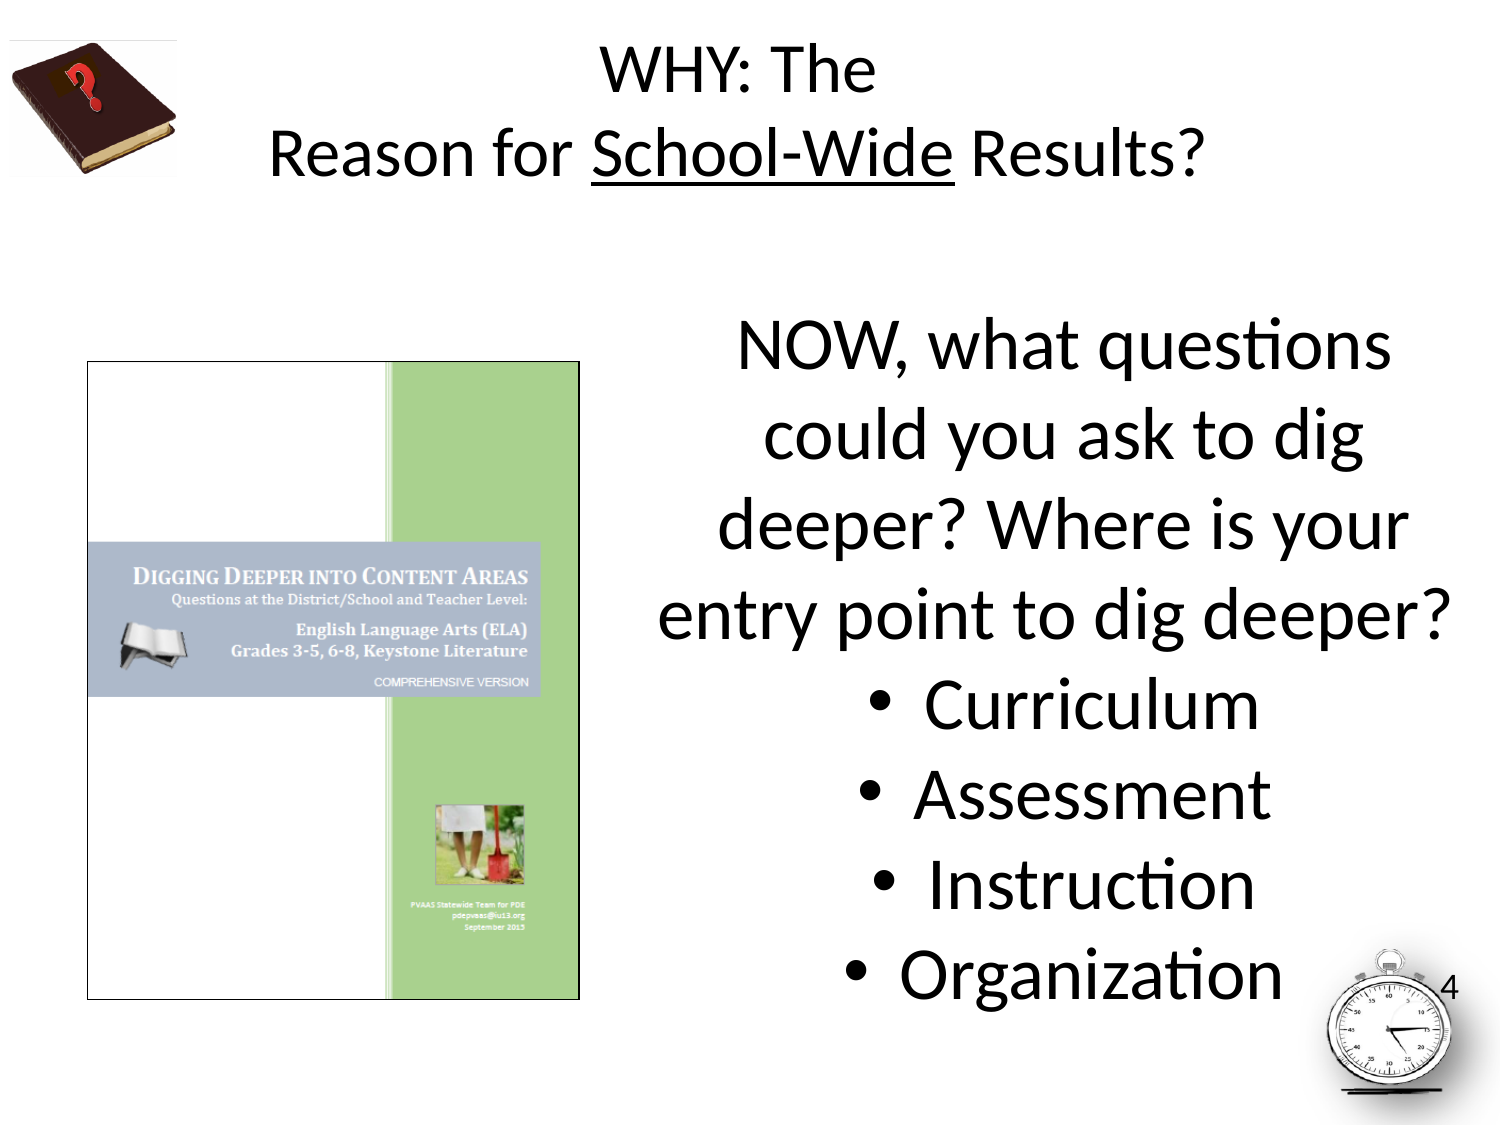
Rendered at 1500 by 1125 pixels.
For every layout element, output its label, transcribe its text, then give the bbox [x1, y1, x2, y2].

text_box 4 [1466, 954, 1475, 1014]
picture [88, 362, 579, 999]
title WHY: The Reason for School-Wide Results? [181, 12, 1353, 200]
picture [1313, 949, 1463, 1097]
picture [0, 0, 178, 213]
text_box NOW, what questions could you ask to dig deeper? Where is your entry point to dig deeper? Curriculum Assessment Instruction Organization [633, 287, 1496, 1023]
